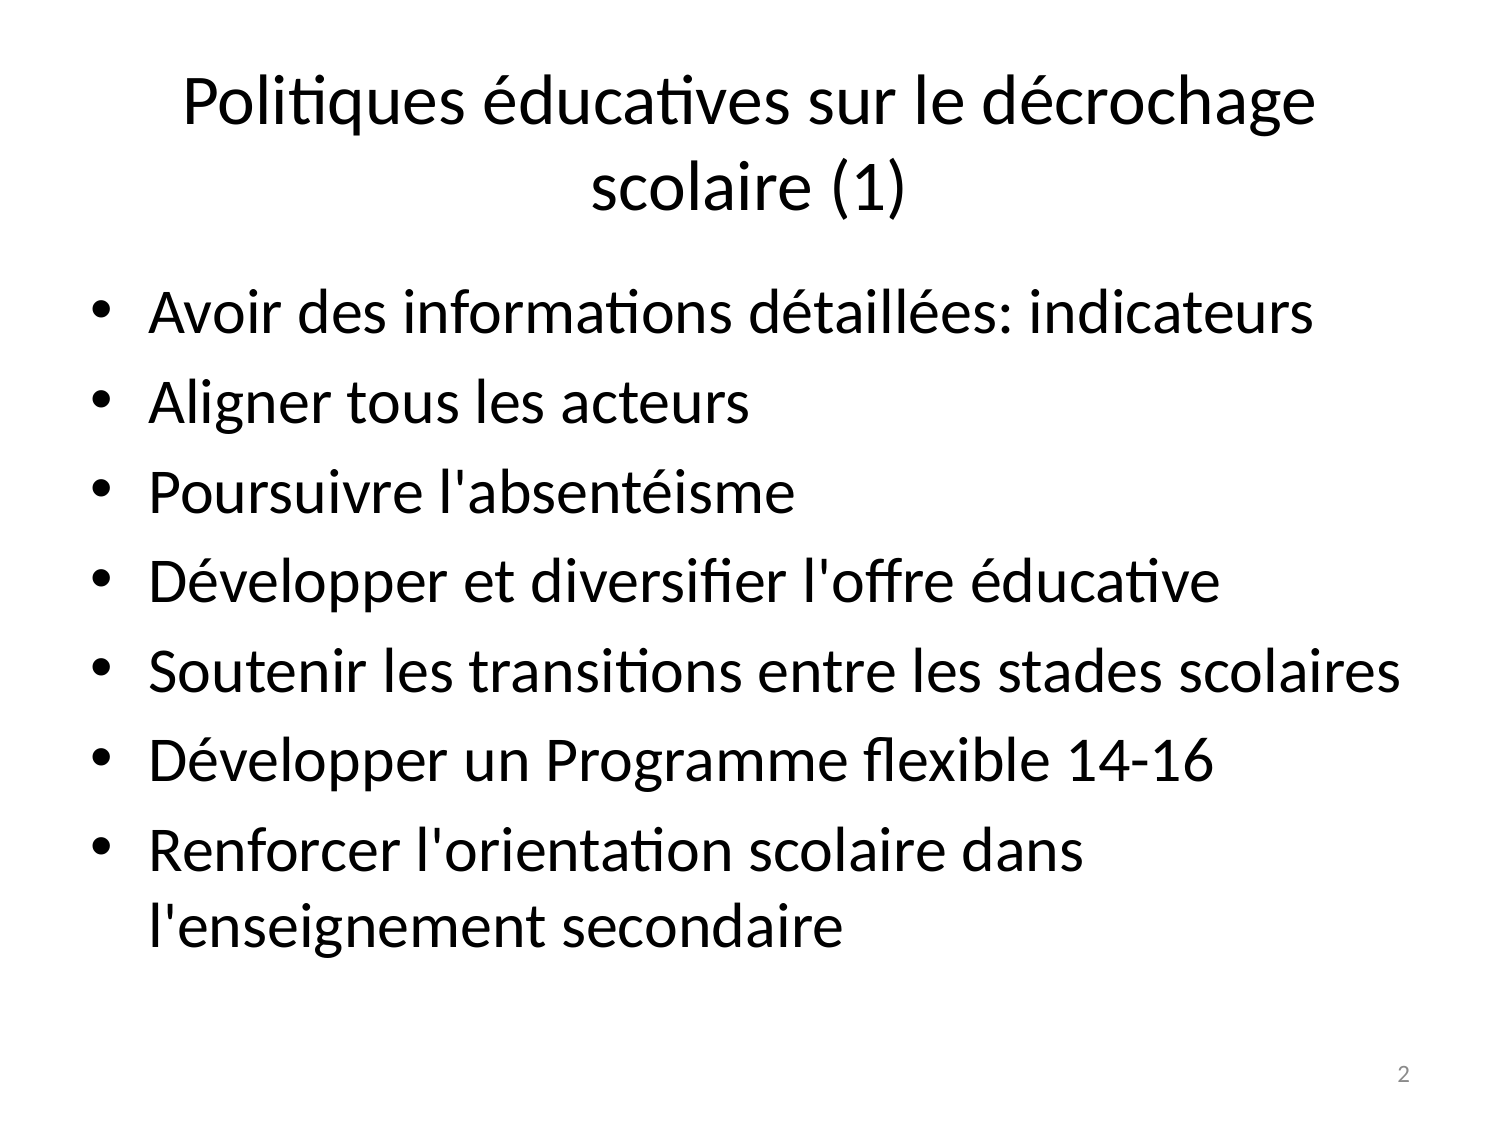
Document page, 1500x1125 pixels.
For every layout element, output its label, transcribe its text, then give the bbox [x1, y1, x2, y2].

list Avoir des informations détaillées: indicateurs Aligner tous les acteurs Poursuivre l'absentéisme Développer et diversifier l'offre éducative Soutenir les transitions entre les stades scolaires Développer un Programme flexible 14-16 Renforcer l'orientation scolaire dans l'enseignement secondaire [75, 262, 1425, 1005]
title Politiques éducatives sur le décrochage scolaire (1) [75, 45, 1425, 233]
slide_number 2 [1074, 1042, 1425, 1103]
